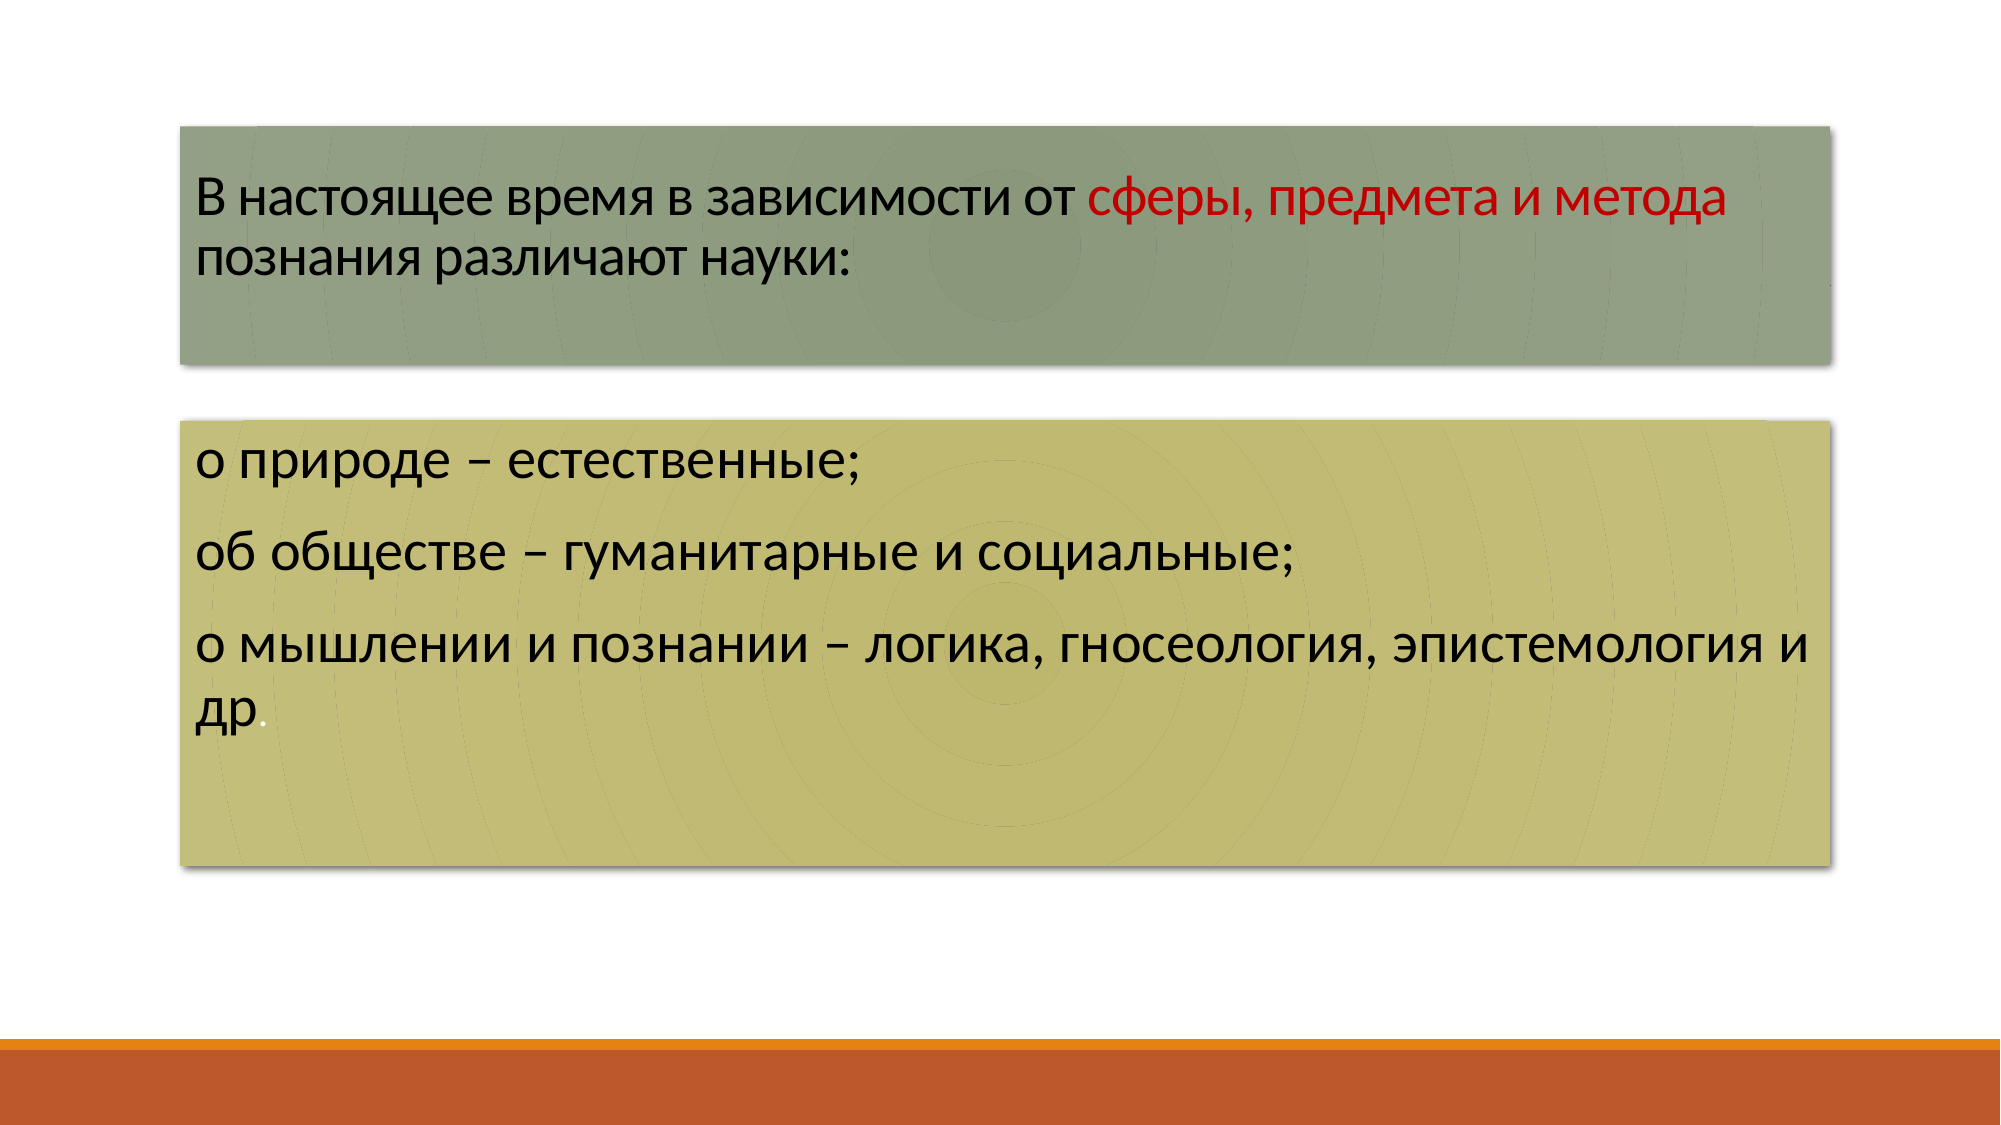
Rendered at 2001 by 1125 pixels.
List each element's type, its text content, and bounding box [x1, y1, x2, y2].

title В настоящее время в зависимости от сферы, предмета и метода познания различают науки: [180, 126, 1830, 365]
list о природе – естественные; об обществе – гуманитарные и социальные; о мышлении и познании – логика, гносеология, эпистемология и др. [180, 420, 1830, 866]
